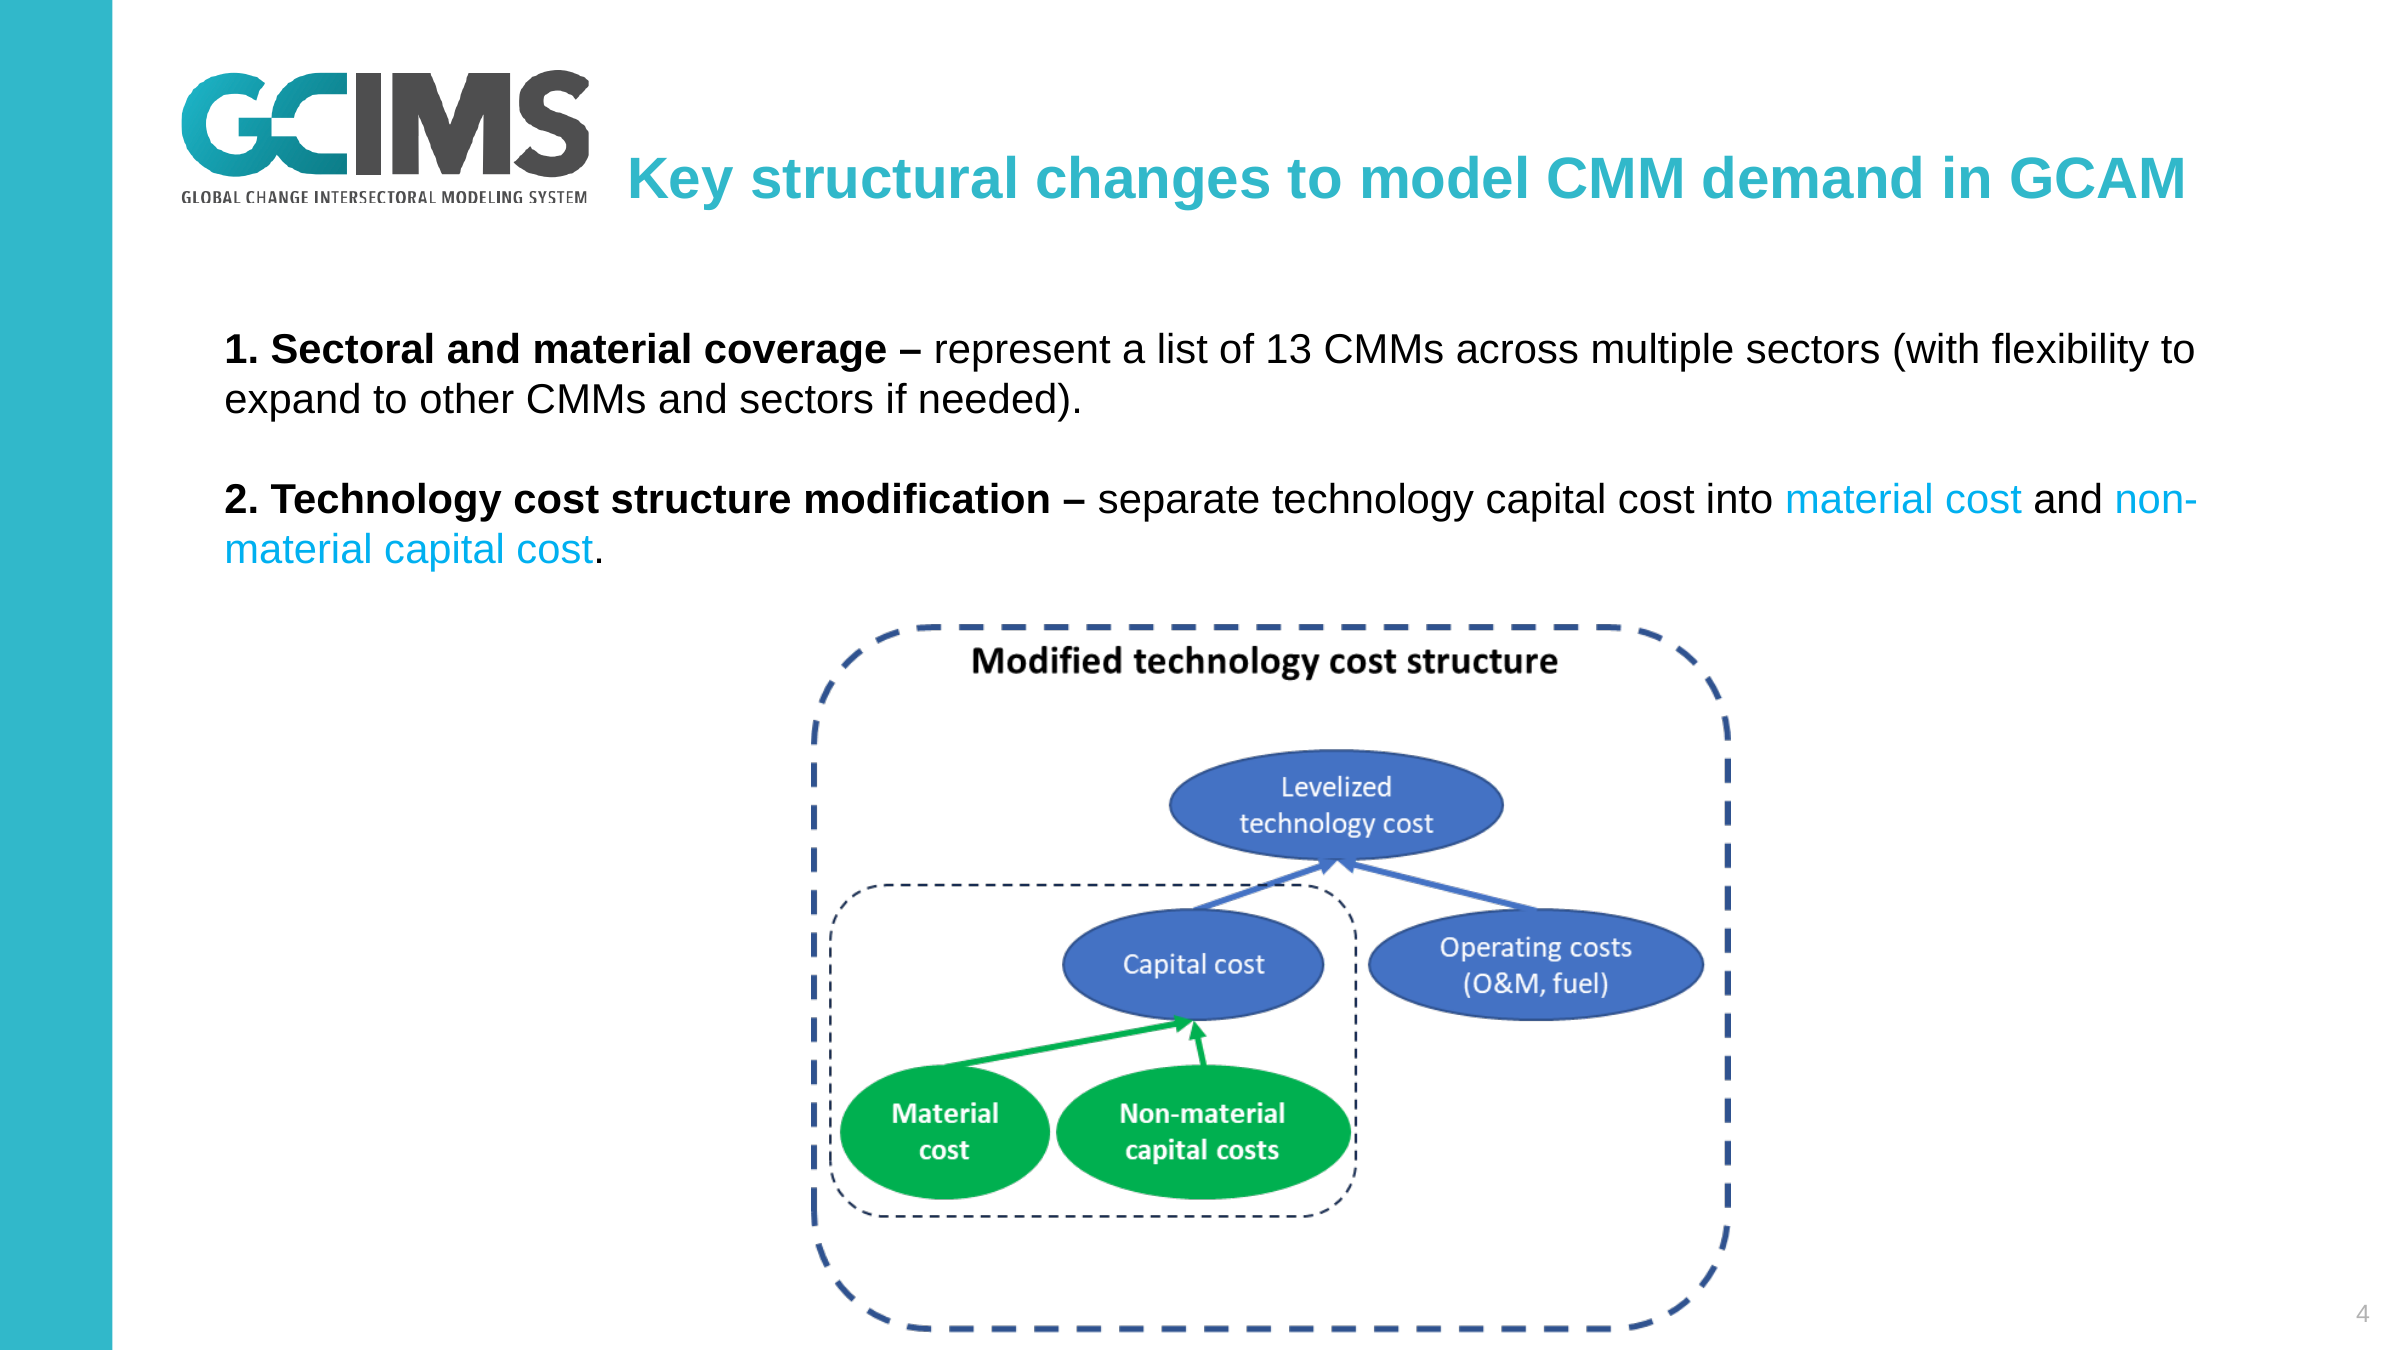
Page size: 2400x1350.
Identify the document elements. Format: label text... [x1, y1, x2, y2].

title Key structural changes to model CMM demand in GCAM [627, 13, 2287, 219]
slide_number 4 [2295, 1275, 2370, 1350]
text_box 1. Sectoral and material coverage – represent a list of 13 CMMs across multiple sectors (with flexibility to expand to other CMMs and sectors if needed). 2. Technology cost structure modification – separate technology capital cost into material cost and non-material capital cost. [209, 313, 2334, 579]
picture [811, 623, 1731, 1333]
